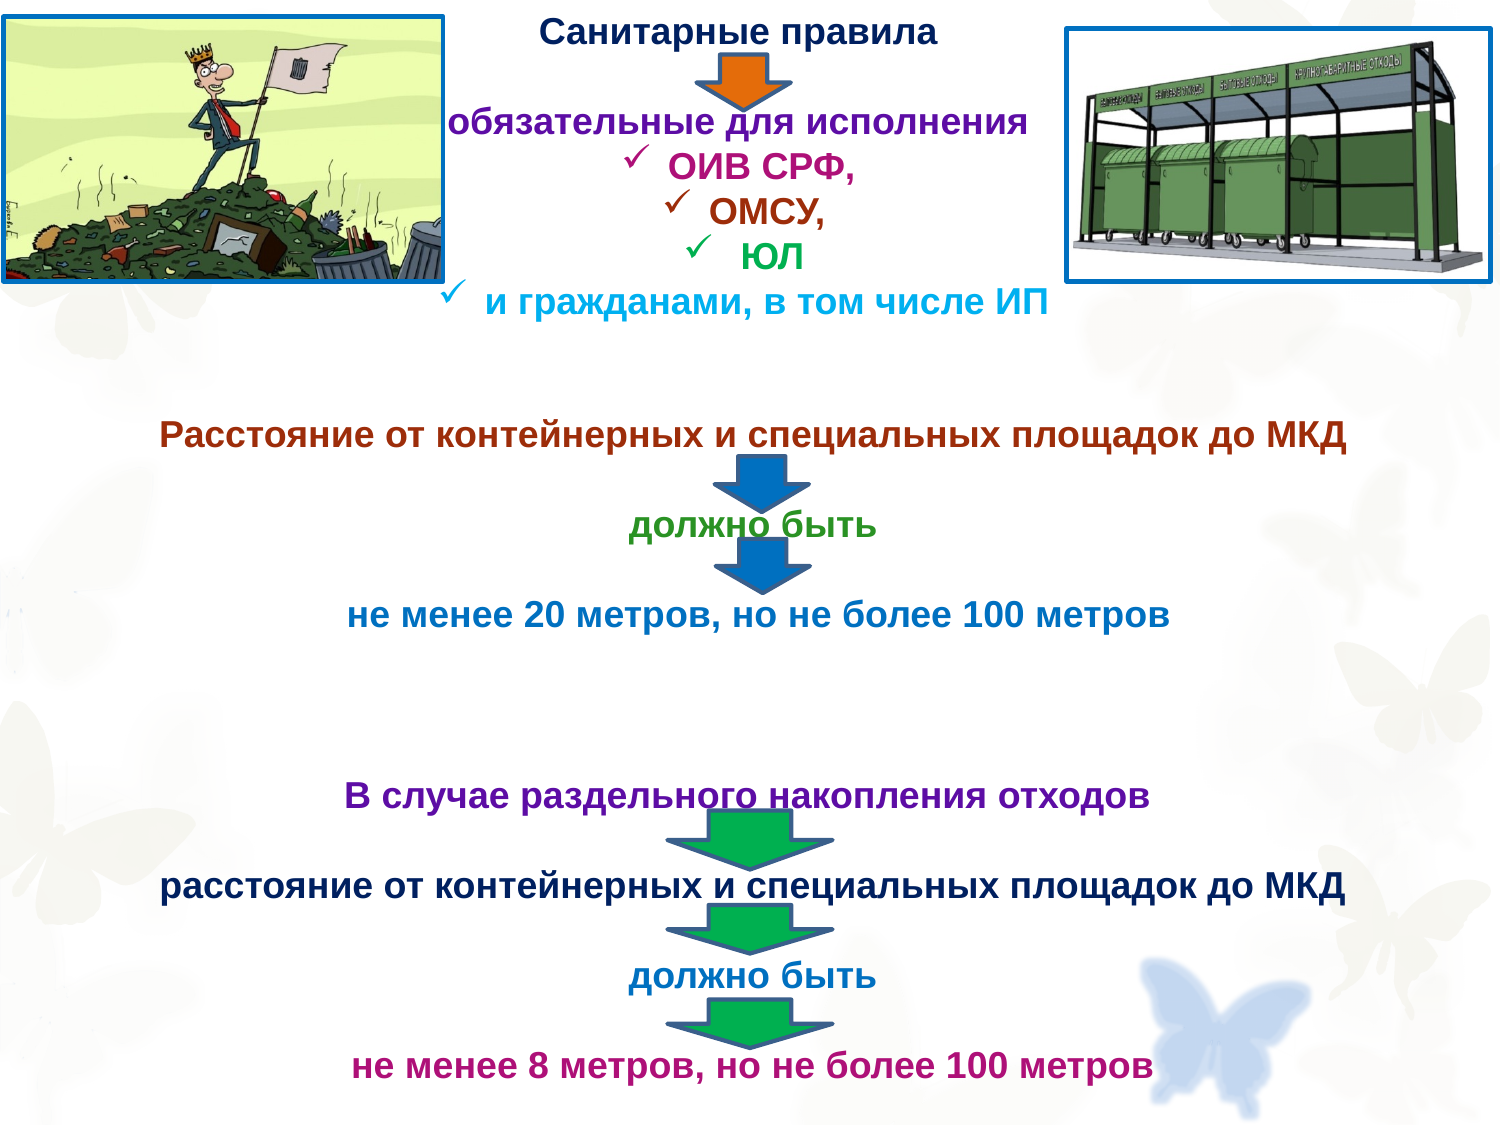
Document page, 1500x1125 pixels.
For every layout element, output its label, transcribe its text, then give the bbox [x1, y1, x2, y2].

text_box [665, 808, 835, 872]
picture [5, 18, 441, 280]
text_box [713, 536, 813, 595]
text_box [665, 902, 835, 956]
text_box Расстояние от контейнерных и специальных площадок до МКД должно быть не менее 20 метров, но не более 100 метров [10, 402, 1500, 643]
text_box [694, 52, 793, 113]
text_box [712, 454, 812, 514]
text_box [665, 997, 835, 1051]
text_box В случае раздельного накопления отходов расстояние от контейнерных и специальных площадок до МКД должно быть не менее 8 метров, но не более 100 метров [5, 763, 1500, 1094]
picture [1068, 30, 1489, 280]
text_box Санитарные правила обязательные для исполнения ОИВ СРФ, ОМСУ, ЮЛ и гражданами, в том числе ИП [0, 0, 1500, 330]
